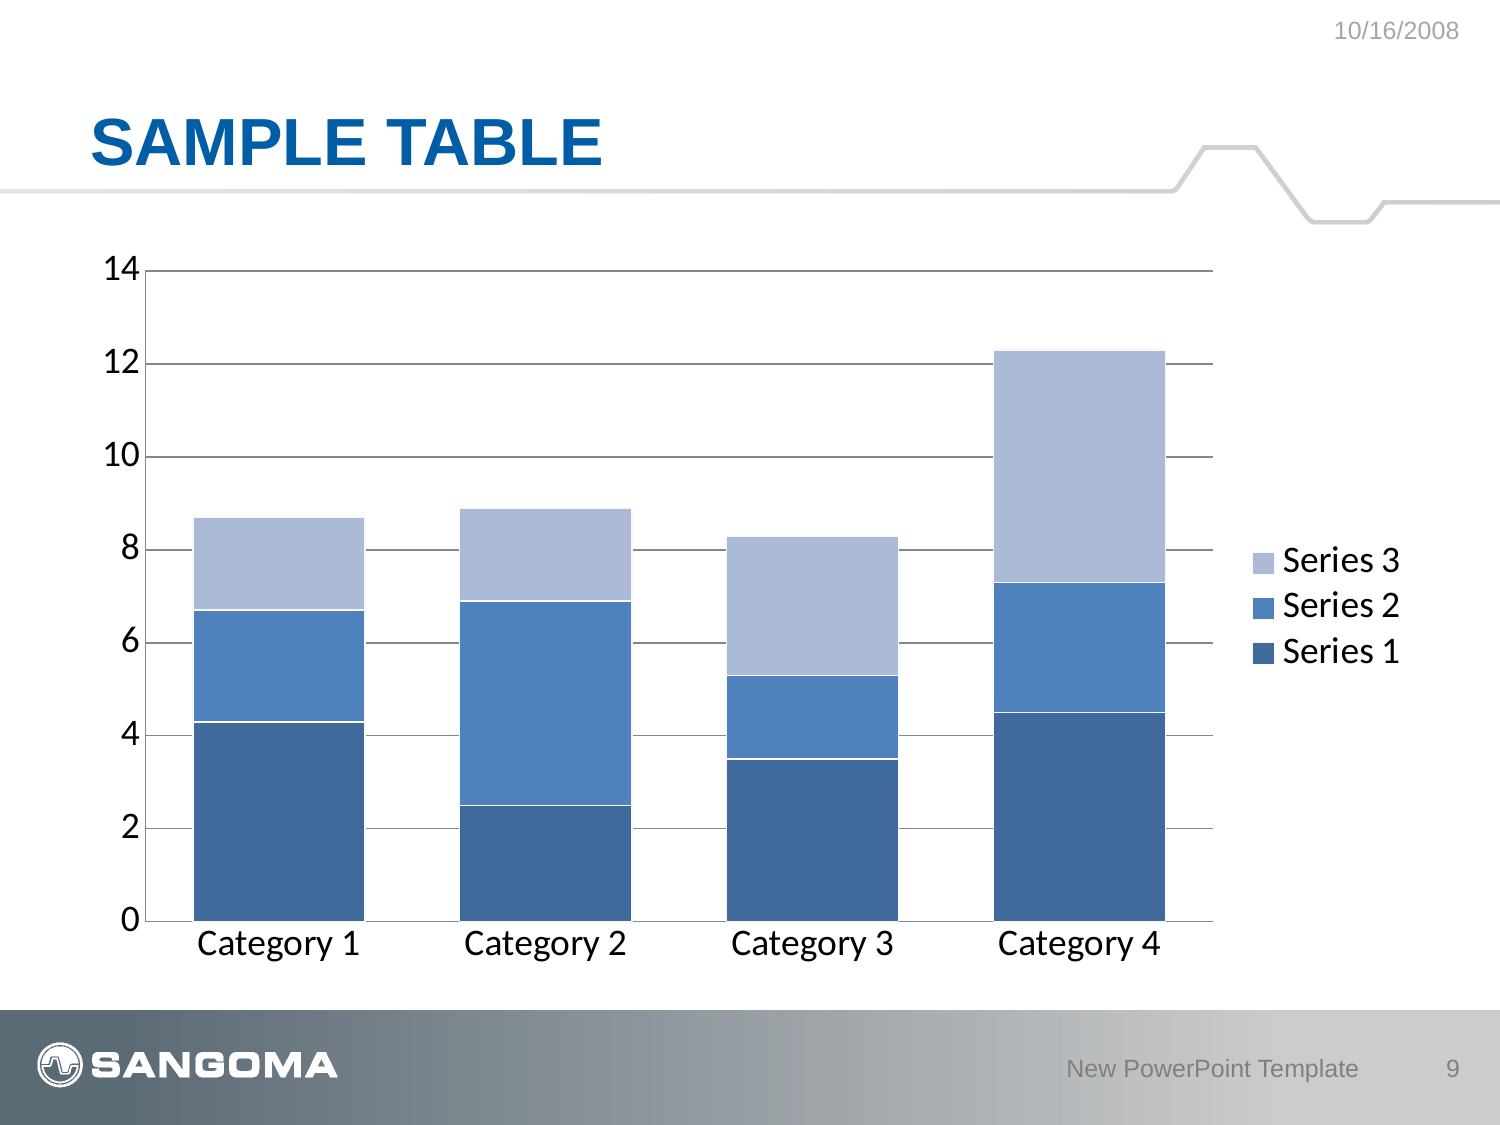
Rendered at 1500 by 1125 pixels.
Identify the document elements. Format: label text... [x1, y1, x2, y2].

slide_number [1050, 0, 1475, 60]
title SAMPLE TABLE [75, 45, 1425, 233]
slide_number 9 [1387, 1037, 1475, 1098]
picture [0, 0, 1500, 1125]
chart [74, 237, 1426, 981]
footer New PowerPoint Template [525, 1037, 1375, 1098]
